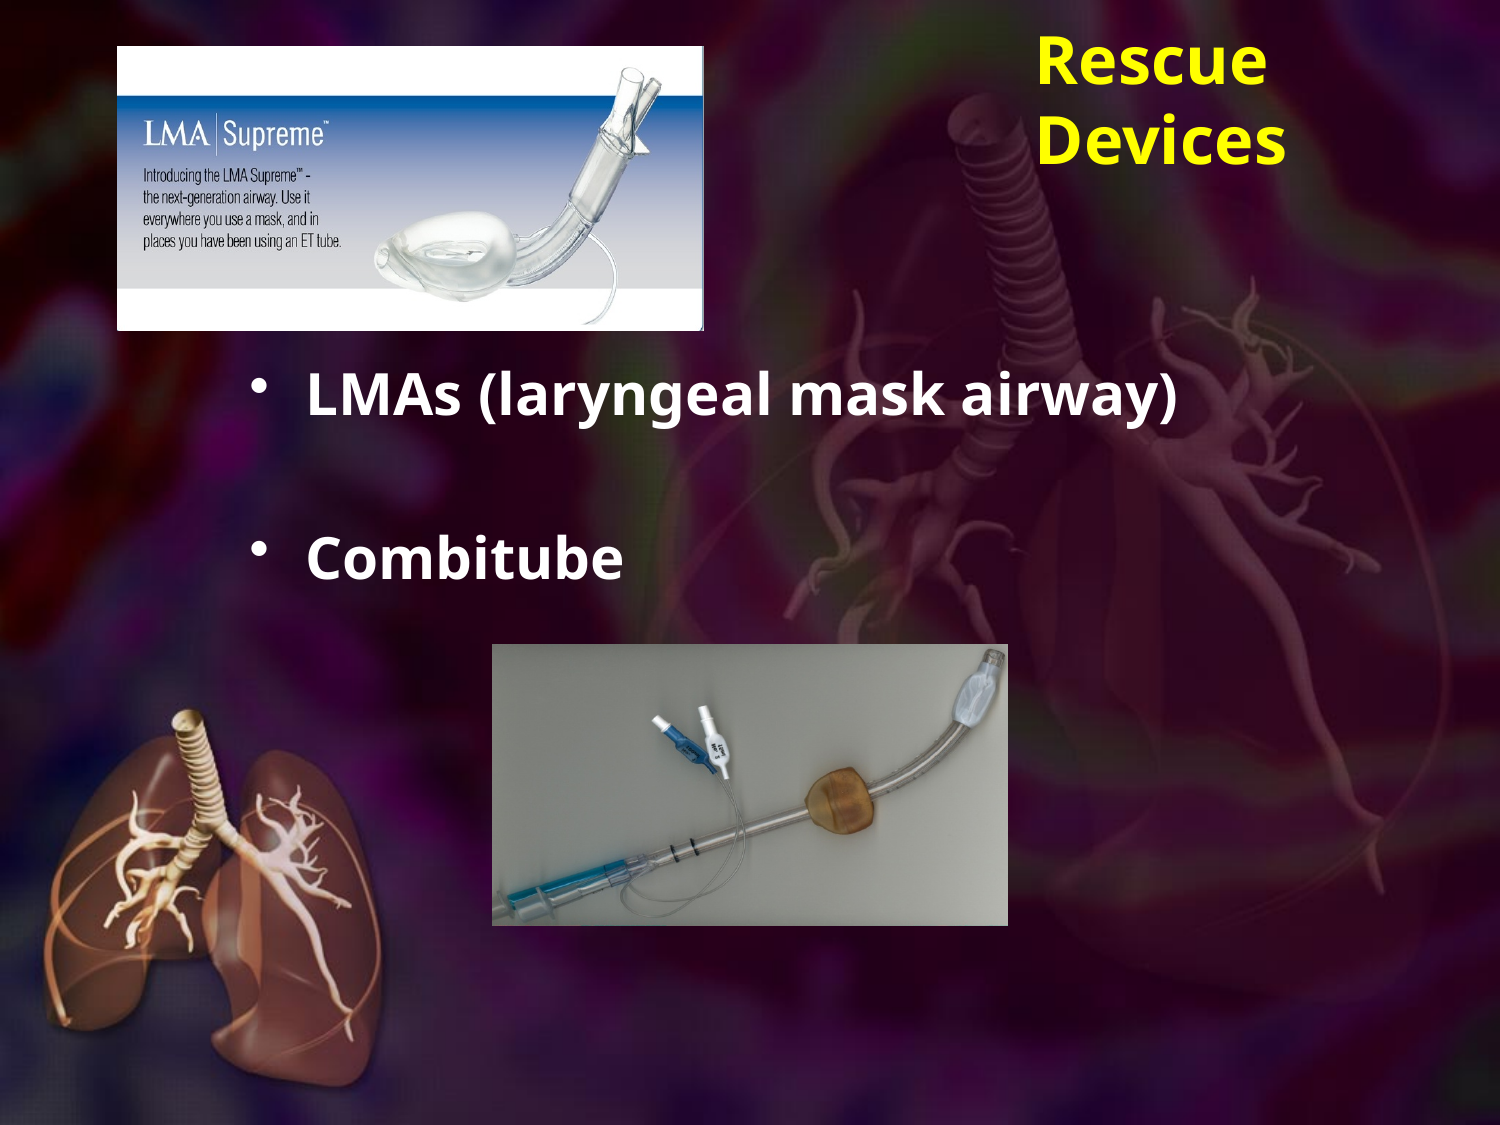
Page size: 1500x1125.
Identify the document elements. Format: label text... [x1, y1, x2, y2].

list LMAs (laryngeal mask airway) Combitube [234, 349, 1273, 681]
title Rescue Devices [1019, 70, 1470, 186]
picture [0, 0, 1500, 1125]
